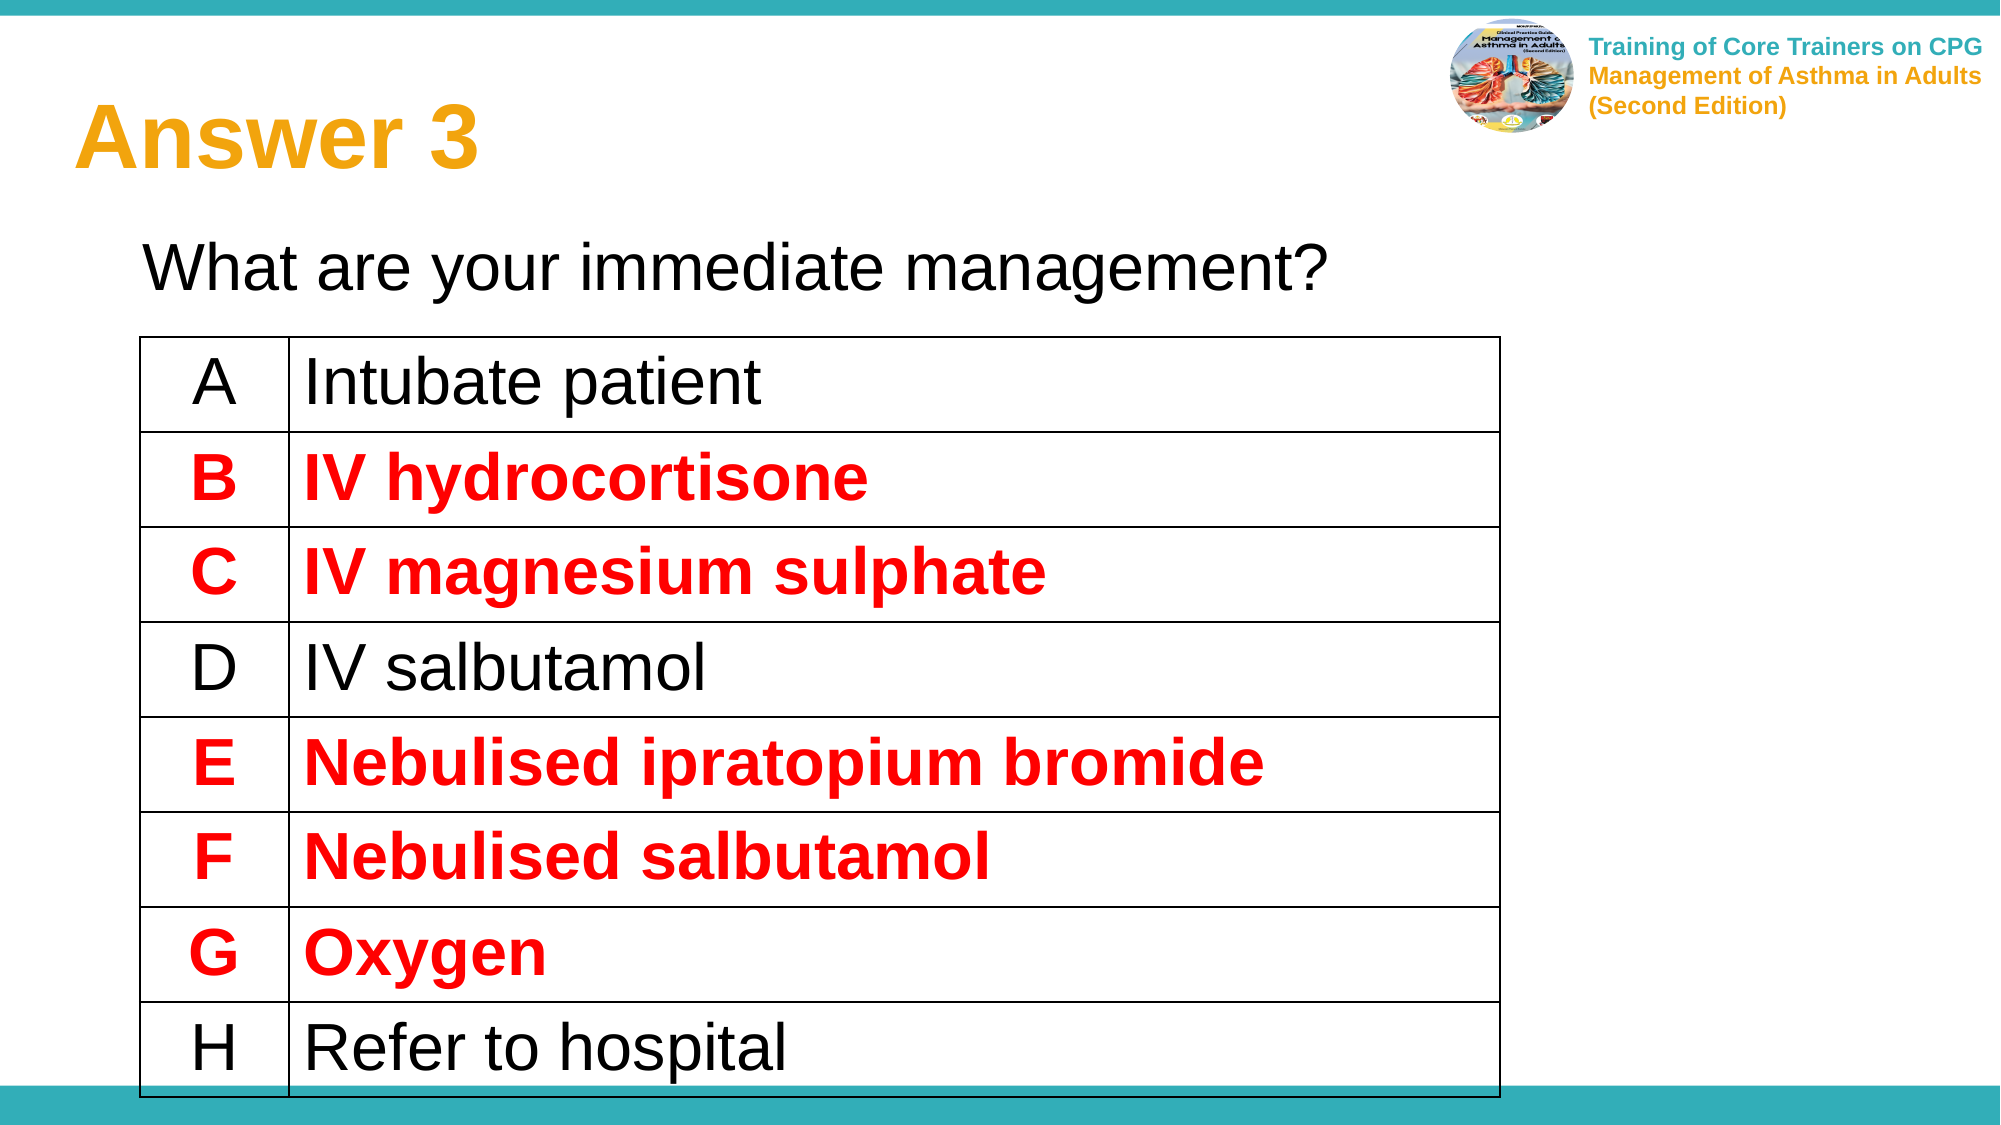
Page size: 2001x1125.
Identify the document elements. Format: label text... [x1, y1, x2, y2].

table_cell B [141, 433, 288, 526]
table_cell IV hydrocortisone [290, 433, 1499, 526]
table_cell IV salbutamol [290, 623, 1499, 716]
table_header Intubate patient [290, 338, 1499, 431]
table_cell E [141, 718, 288, 811]
table_cell Oxygen [290, 908, 1499, 1001]
table_cell F [141, 813, 288, 906]
table_header A [141, 338, 288, 431]
table_cell Nebulised ipratopium bromide [290, 718, 1499, 811]
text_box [1449, 18, 2000, 133]
table_cell D [141, 623, 288, 716]
table_cell Nebulised salbutamol [290, 813, 1499, 906]
table_cell C [141, 528, 288, 621]
table_cell H [141, 1003, 288, 1096]
text_box What are your immediate management? [127, 216, 1961, 312]
list Answer 3 [3, 65, 2000, 192]
table_cell Refer to hospital [290, 1003, 1499, 1096]
table_cell G [141, 908, 288, 1001]
table_cell IV magnesium sulphate [290, 528, 1499, 621]
